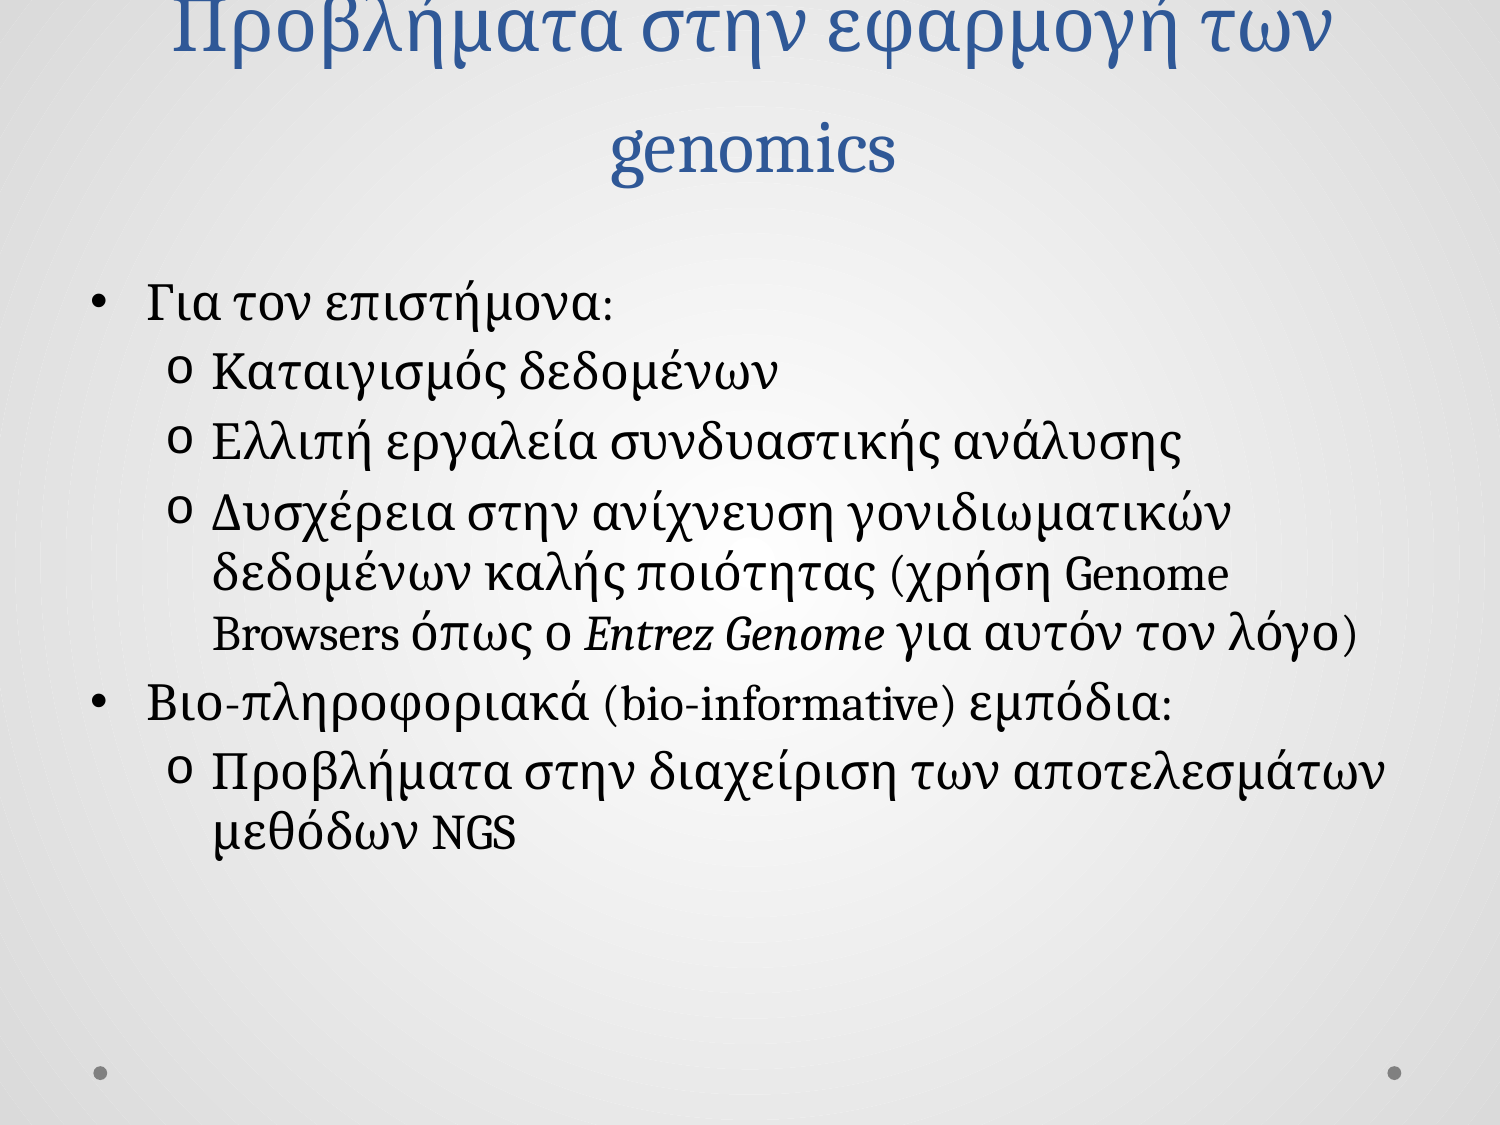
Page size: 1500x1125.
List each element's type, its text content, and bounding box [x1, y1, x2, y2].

list Για τον επιστήμονα: Καταιγισμός δεδομένων Ελλιπή εργαλεία συνδυαστικής ανάλυσης Δυσχέρεια στην ανίχνευση γονιδιωματικών δεδομένων καλής ποιότητας (χρήση Genome Browsers όπως ο Entrez Genome για αυτόν τον λόγο) Βιο-πληροφοριακά (bio-informative) εμπόδια: Προβλήματα στην διαχείριση των αποτελεσμάτων μεθόδων NGS [75, 262, 1425, 1005]
title Προβλήματα στην εφαρμογή των genomics [41, 0, 1467, 196]
